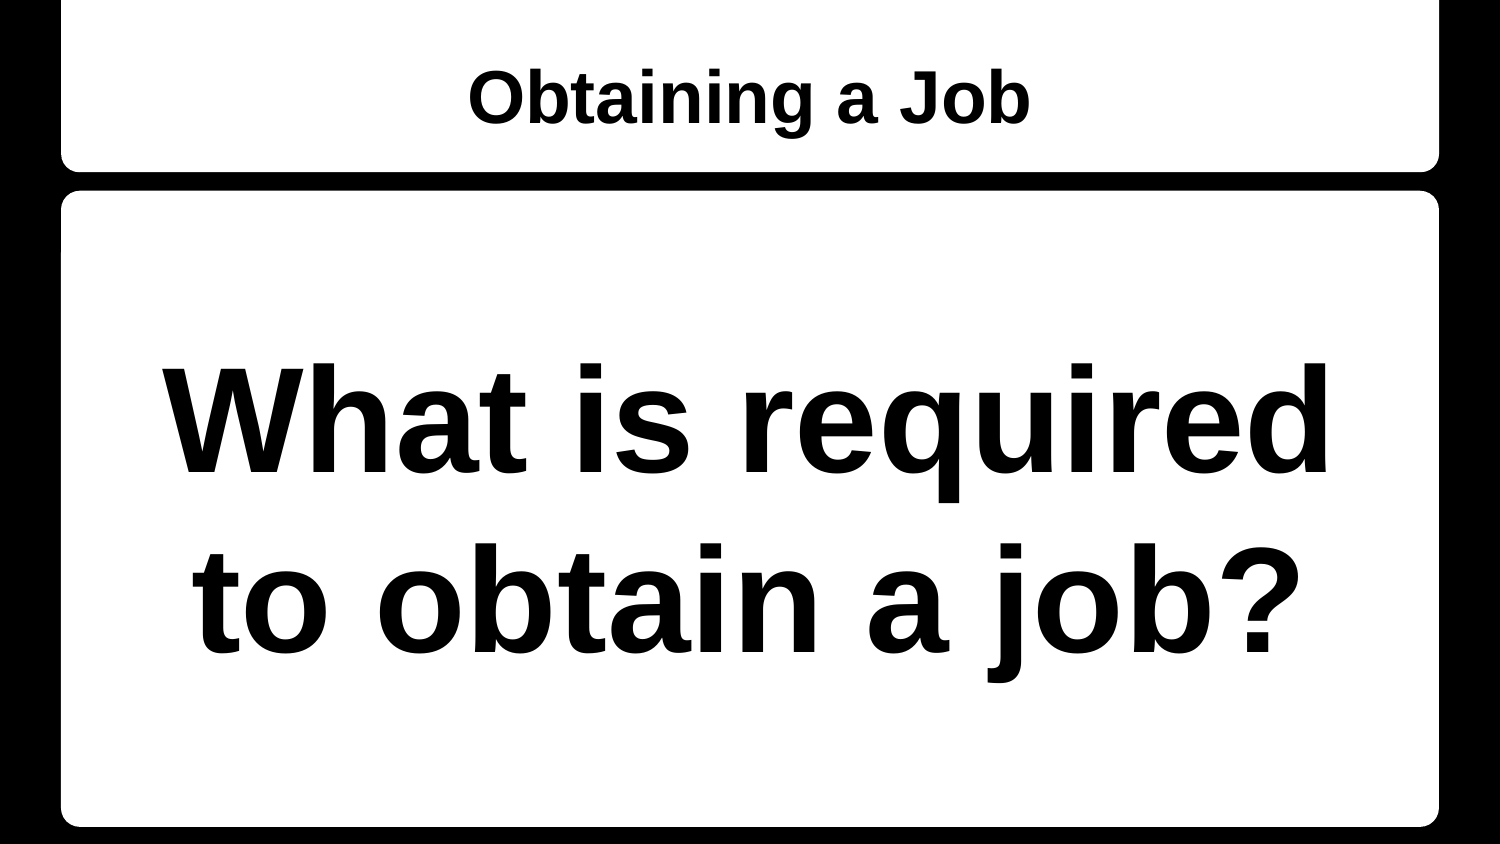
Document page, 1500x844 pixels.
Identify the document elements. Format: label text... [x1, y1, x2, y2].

title Obtaining a Job [75, 22, 1425, 164]
list What is required to obtain a job? [75, 196, 1425, 808]
